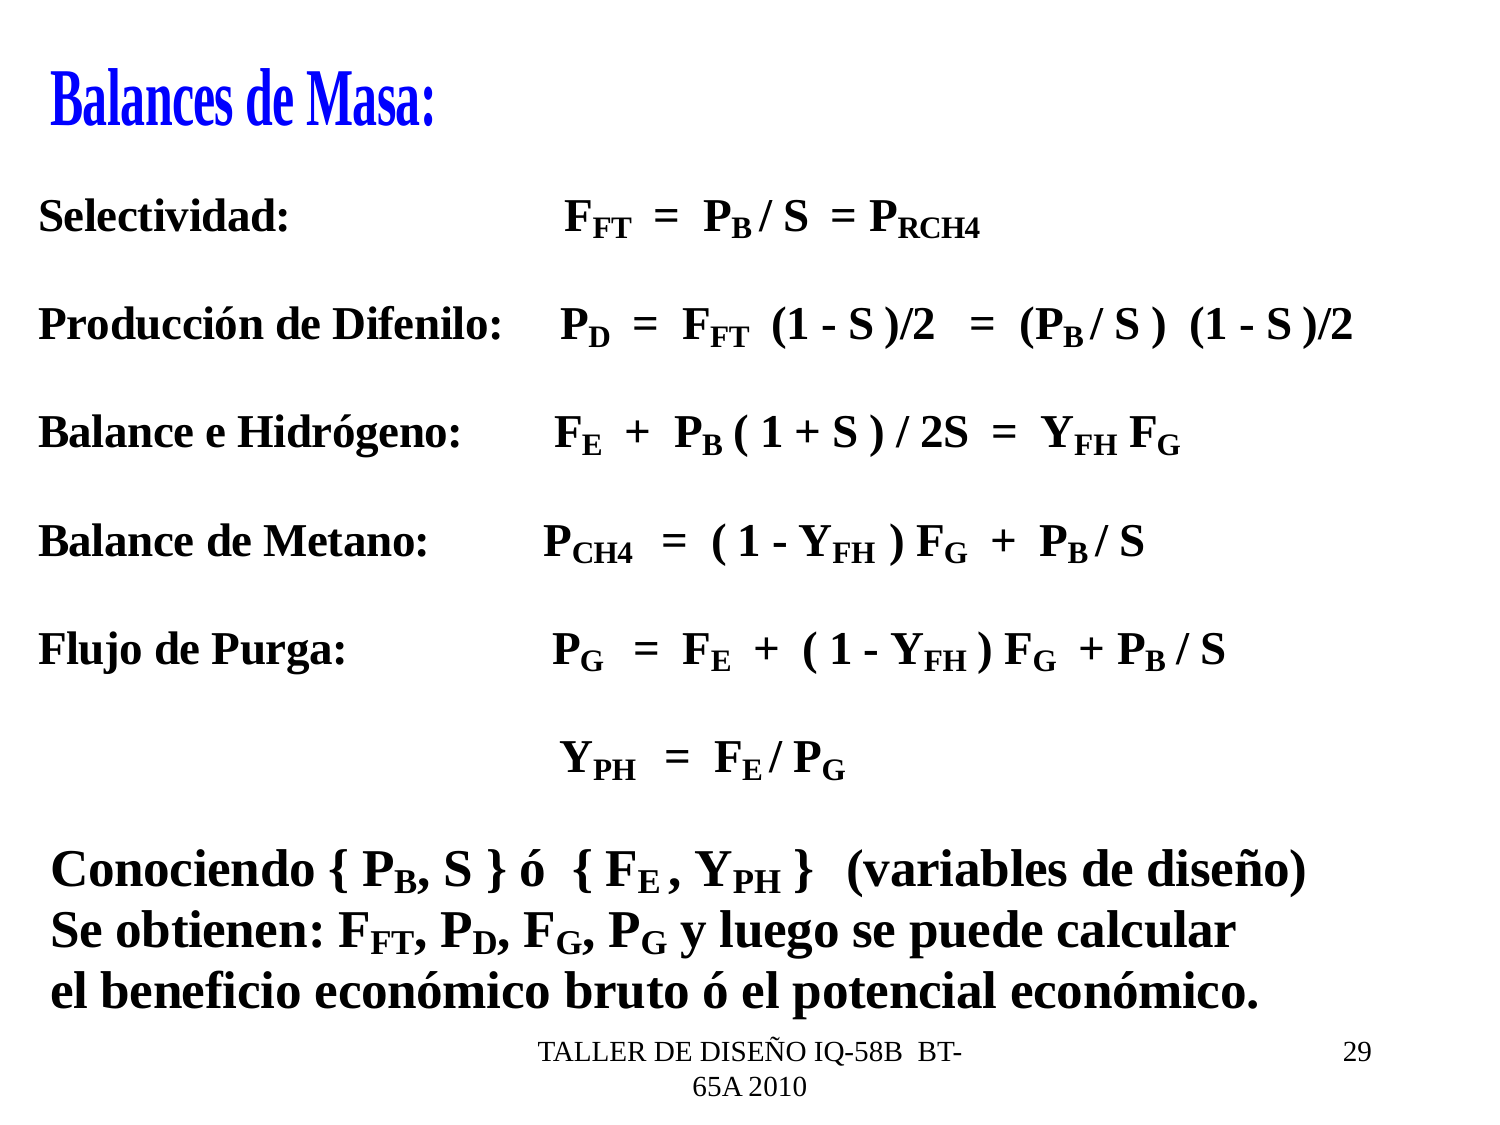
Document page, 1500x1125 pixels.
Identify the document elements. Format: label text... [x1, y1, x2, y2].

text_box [49, 837, 1392, 1048]
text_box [37, 188, 1431, 785]
slide_number 29 [1074, 1055, 1388, 1101]
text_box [49, 49, 1454, 180]
footer TALLER DE DISEÑO IQ-58B BT-65A 2010 [512, 1055, 988, 1101]
